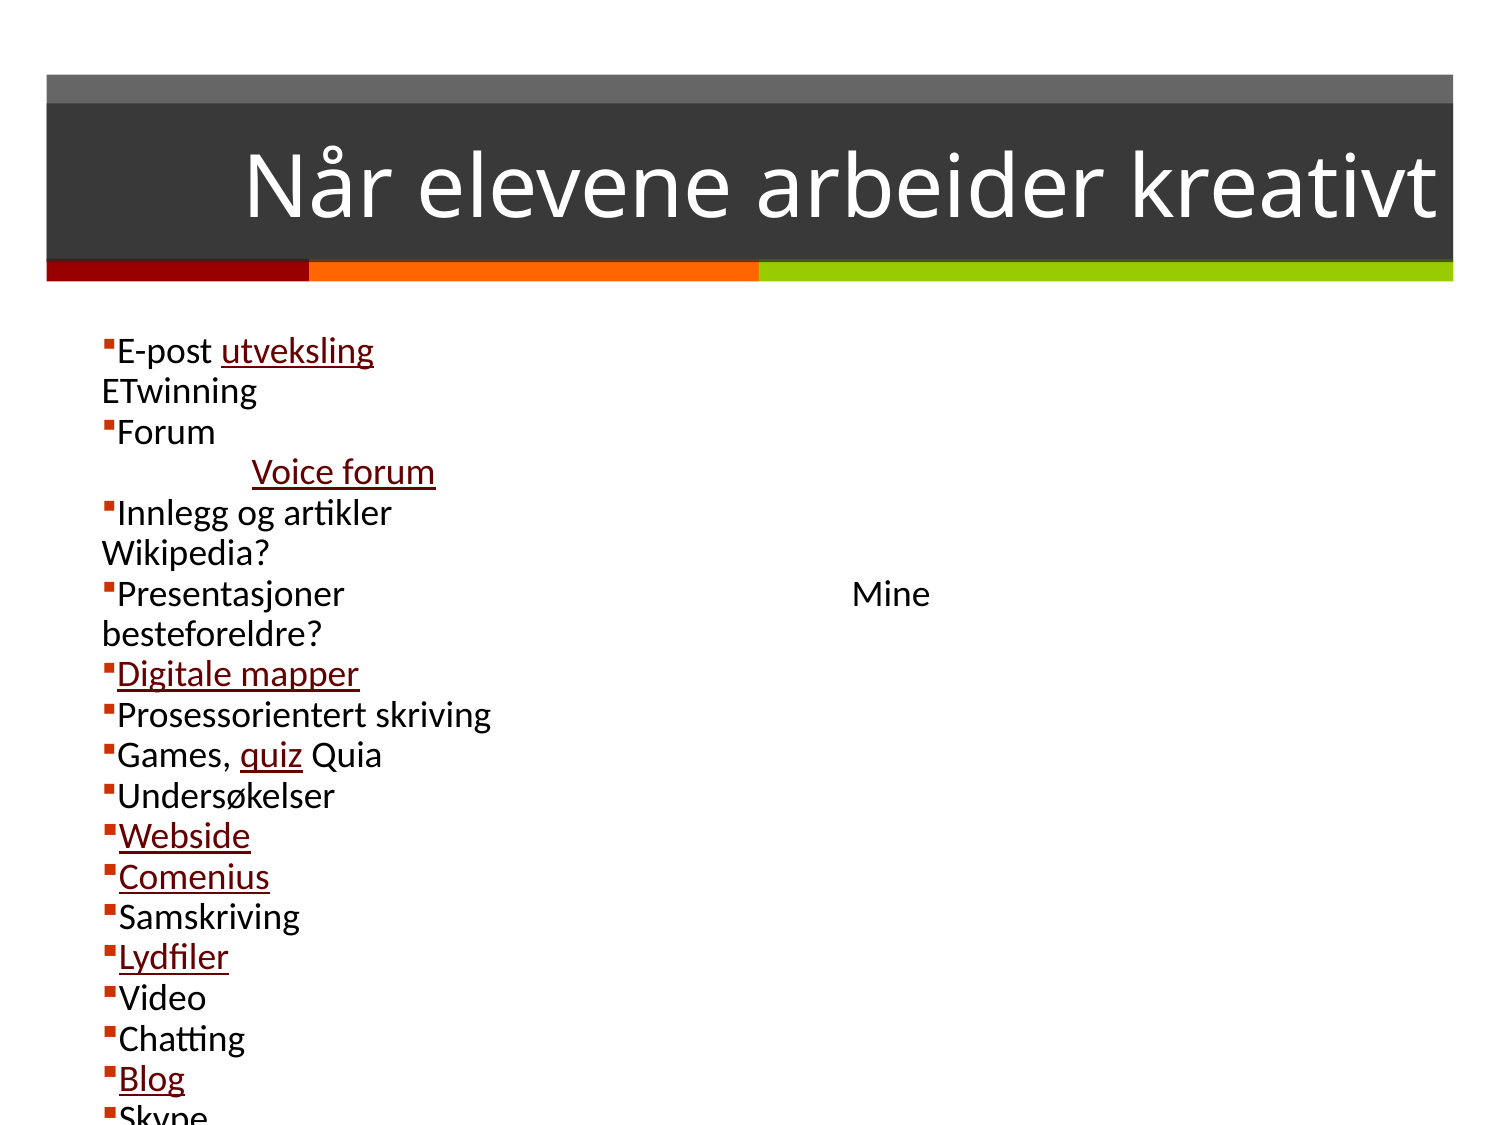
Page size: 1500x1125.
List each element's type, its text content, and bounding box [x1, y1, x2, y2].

title Når elevene arbeider kreativt [46, 103, 1454, 263]
text_box E-post utveksling ETwinning Forum Voice forum Innlegg og artikler Wikipedia? Presentasjoner Mine besteforeldre? Digitale mapper Prosessorientert skriving Games, quiz Quia Undersøkelser Webside Comenius Samskriving Lydfiler Video Chatting Blog Skype Hypertekst [86, 323, 1016, 1125]
